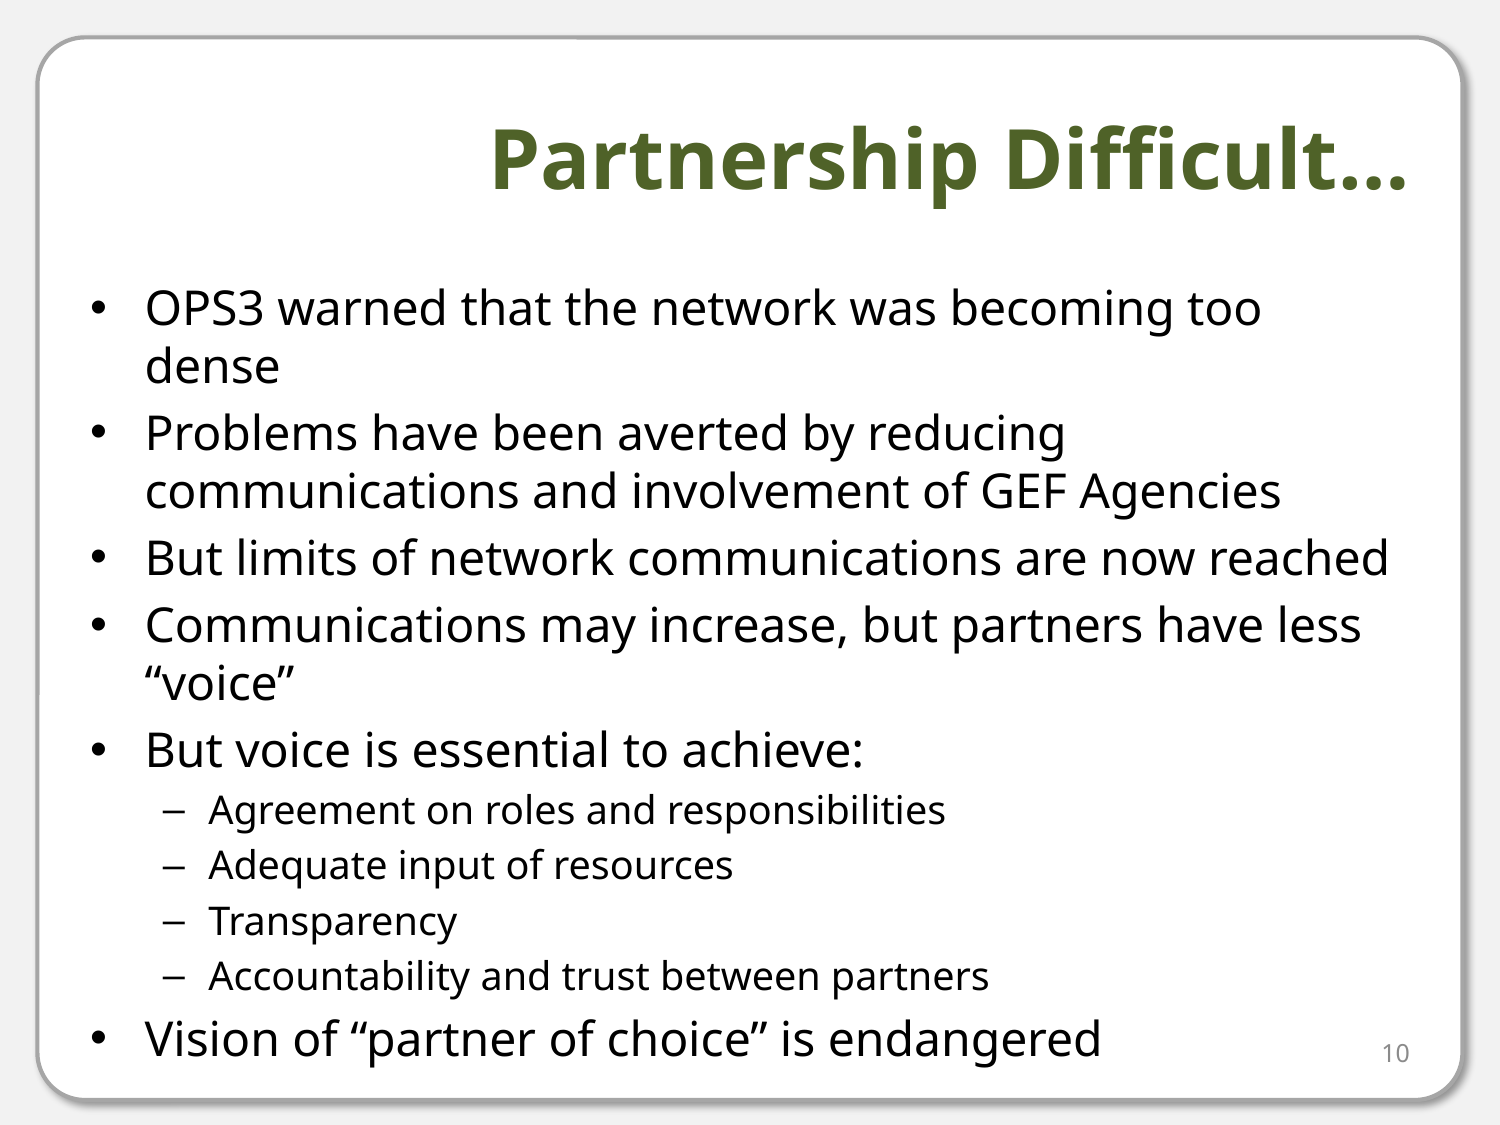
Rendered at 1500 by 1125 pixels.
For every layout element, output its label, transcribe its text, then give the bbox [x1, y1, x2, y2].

title Partnership Difficult… [75, 62, 1425, 250]
slide_number 10 [1074, 1025, 1425, 1085]
list OPS3 warned that the network was becoming too dense Problems have been averted by reducing communications and involvement of GEF Agencies But limits of network communications are now reached Communications may increase, but partners have less “voice” But voice is essential to achieve: Agreement on roles and responsibilities Adequate input of resources Transparency Accountability and trust between partners Vision of “partner of choice” is endangered [75, 270, 1425, 1088]
